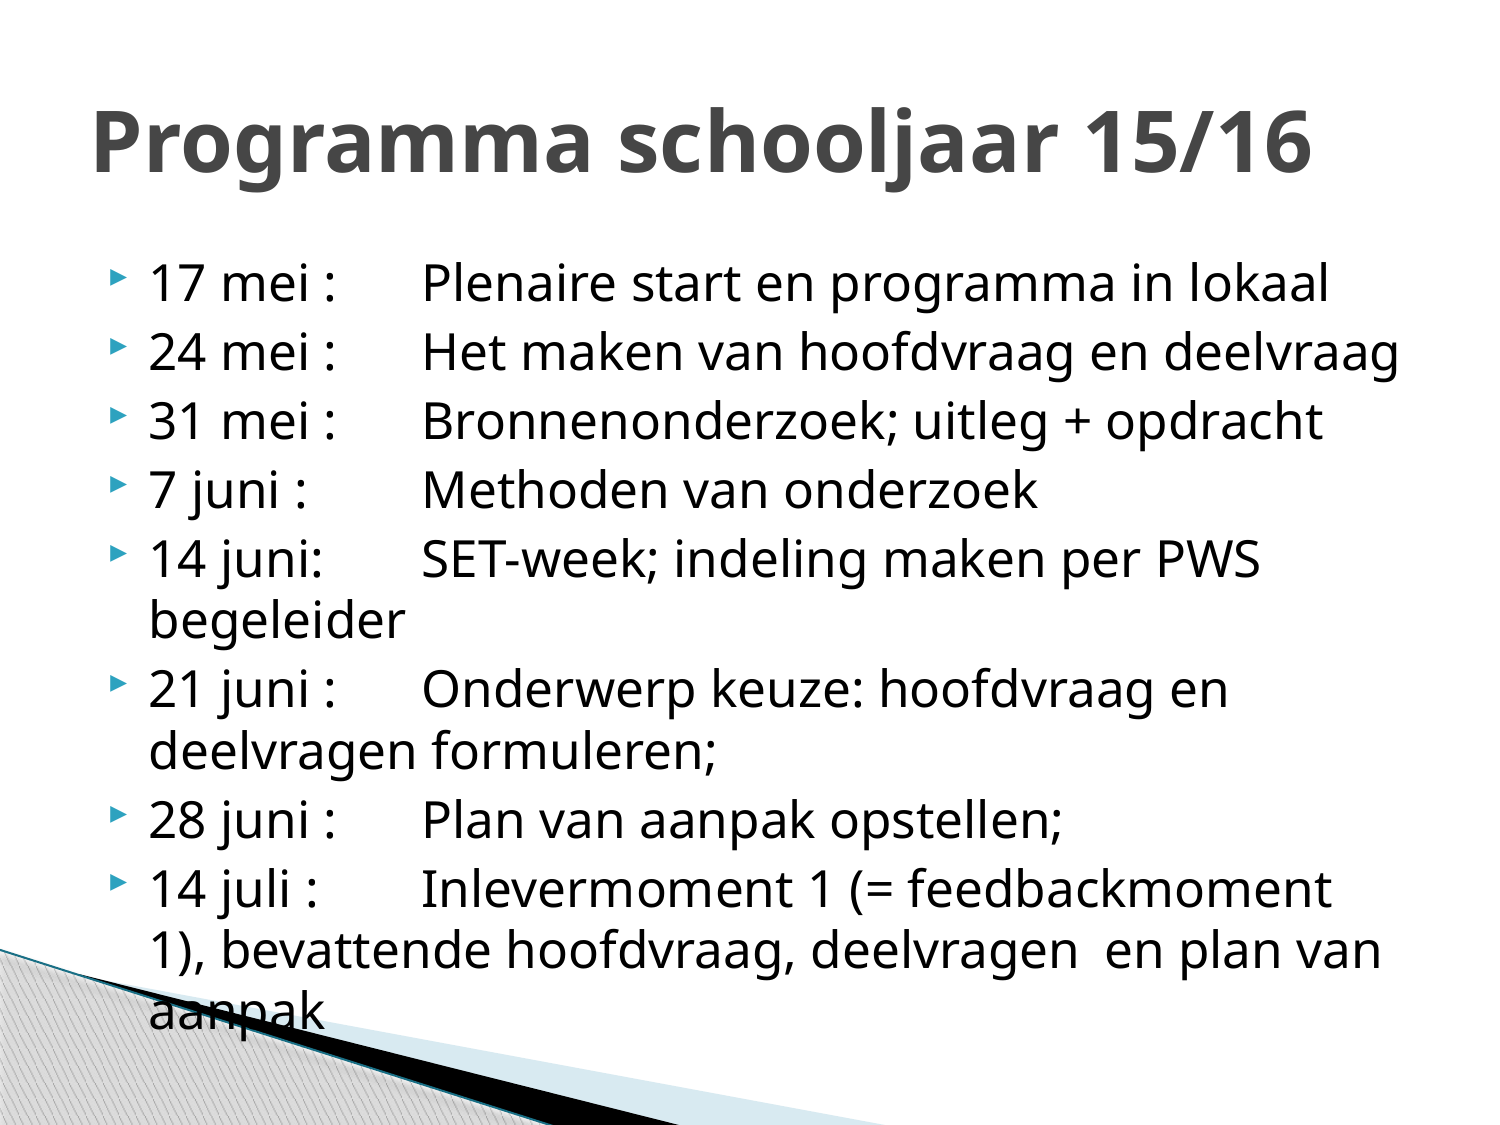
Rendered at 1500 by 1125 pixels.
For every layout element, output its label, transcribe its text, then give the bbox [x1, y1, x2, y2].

list 17 mei : Plenaire start en programma in lokaal 24 mei : Het maken van hoofdvraag en deelvraag 31 mei : Bronnenonderzoek; uitleg + opdracht 7 juni : Methoden van onderzoek 14 juni: SET-week; indeling maken per PWS begeleider 21 juni : Onderwerp keuze: hoofdvraag en deelvragen formuleren; 28 juni : Plan van aanpak opstellen; 14 juli : Inlevermoment 1 (= feedbackmoment 1), bevattende hoofdvraag, deelvragen en plan van aanpak [75, 243, 1425, 1059]
title Programma schooljaar 15/16 [75, 45, 1425, 233]
